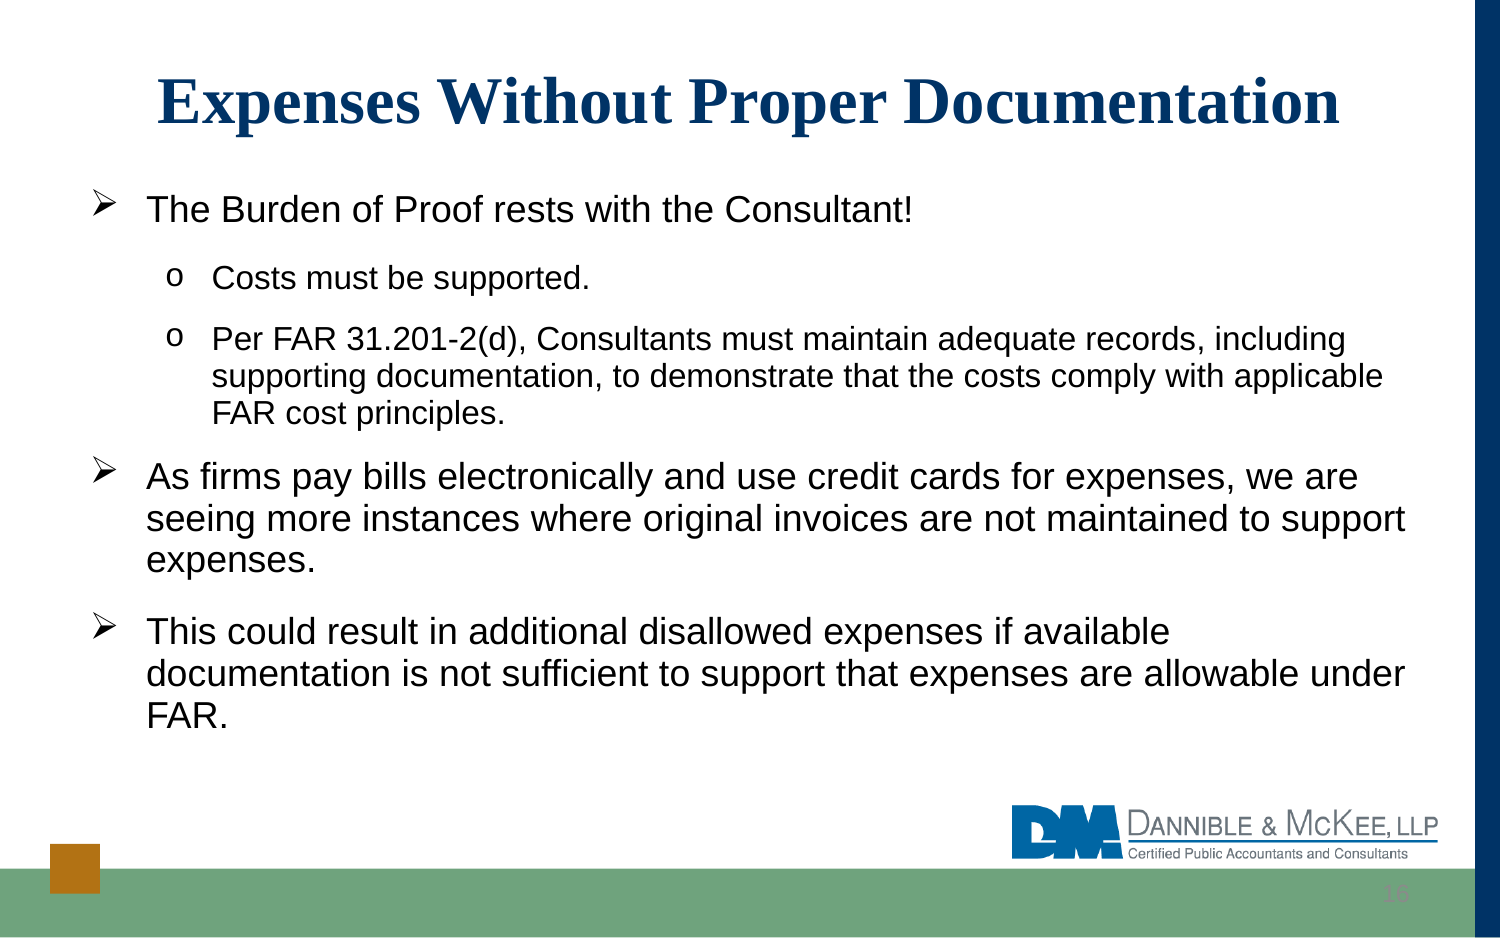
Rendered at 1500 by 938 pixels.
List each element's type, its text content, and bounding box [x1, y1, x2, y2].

list The Burden of Proof rests with the Consultant! Costs must be supported. Per FAR 31.201-2(d), Consultants must maintain adequate records, including supporting documentation, to demonstrate that the costs comply with applicable FAR cost principles. As firms pay bills electronically and use credit cards for expenses, we are seeing more instances where original invoices are not maintained to support expenses. This could result in additional disallowed expenses if available documentation is not sufficient to support that expenses are allowable under FAR. [75, 181, 1425, 807]
picture [1012, 805, 1438, 859]
slide_number 16 [1074, 868, 1425, 919]
title Expenses Without Proper Documentation [112, 56, 1388, 169]
